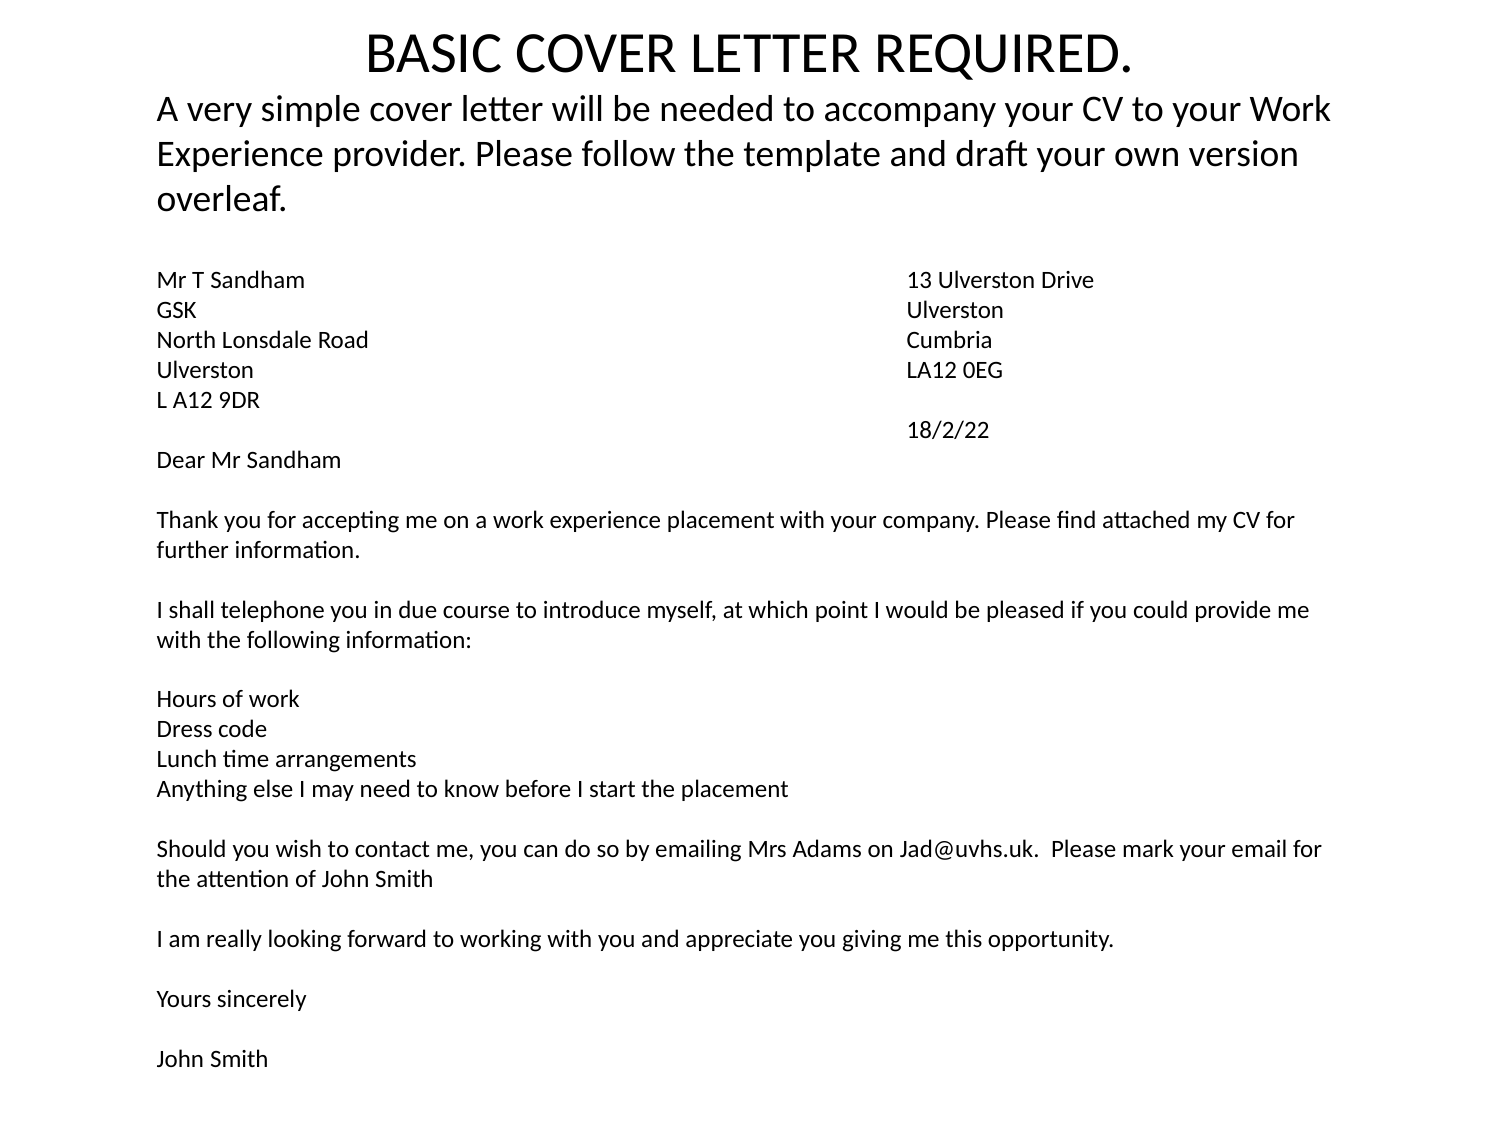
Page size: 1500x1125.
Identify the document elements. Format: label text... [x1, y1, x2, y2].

text_box BASIC COVER LETTER REQUIRED. A very simple cover letter will be needed to accompany your CV to your Work Experience provider. Please follow the template and draft your own version overleaf. Mr T Sandham 13 Ulverston Drive GSK Ulverston North Lonsdale Road Cumbria Ulverston LA12 0EG L A12 9DR 18/2/22 Dear Mr Sandham Thank you for accepting me on a work experience placement with your company. Please find attached my CV for further information. I shall telephone you in due course to introduce myself, at which point I would be pleased if you could provide me with the following information: Hours of work Dress code Lunch time arrangements Anything else I may need to know before I start the placement Should you wish to contact me, you can do so by emailing Mrs Adams on Jad@uvhs.uk. Please mark your email for the attention of John Smith I am really looking forward to working with you and appreciate you giving me this opportunity. Yours sincerely John Smith [141, 6, 1359, 1125]
